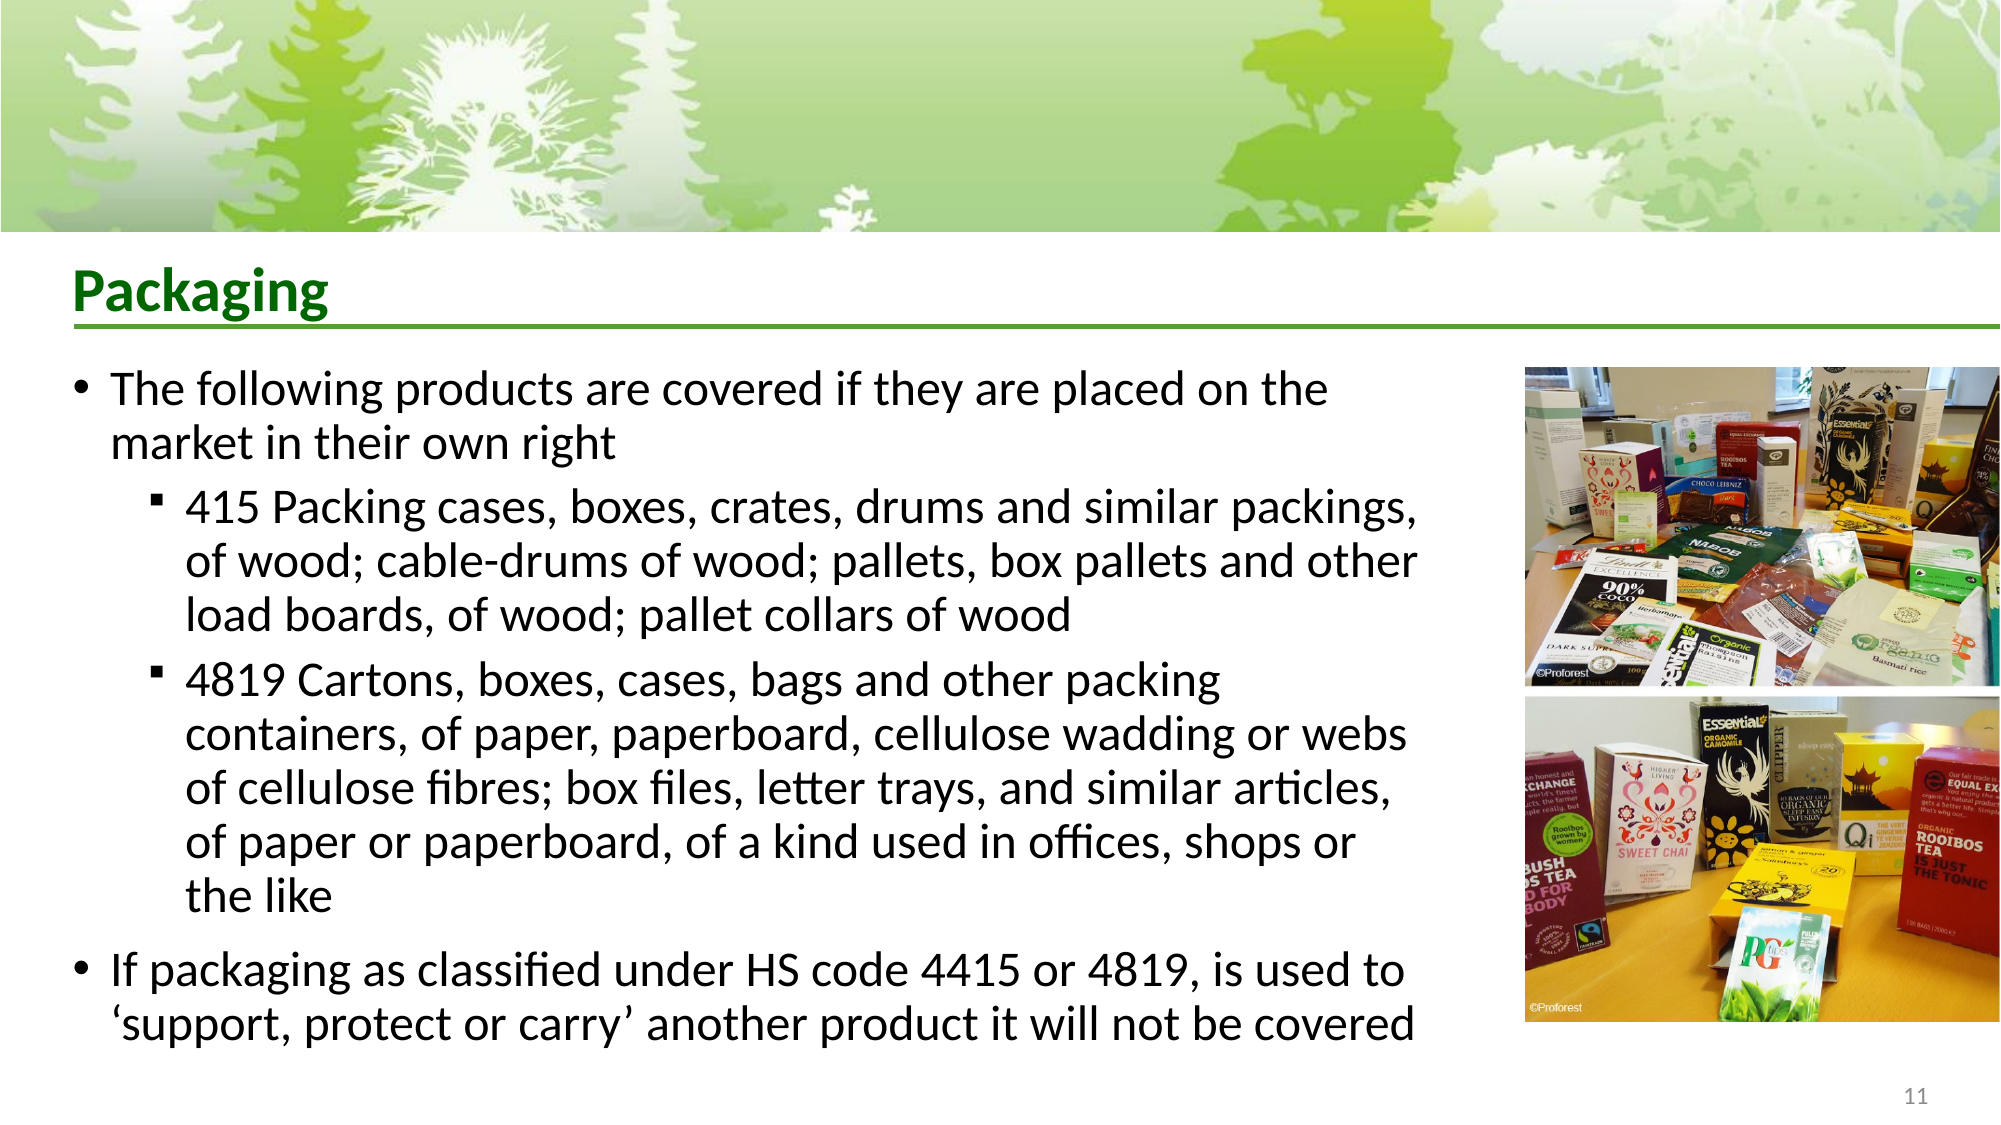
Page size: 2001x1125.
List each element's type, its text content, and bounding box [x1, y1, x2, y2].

list The following products are covered if they are placed on the market in their own right 415 Packing cases, boxes, crates, drums and similar packings, of wood; cable-drums of wood; pallets, box pallets and other load boards, of wood; pallet collars of wood 4819 Cartons, boxes, cases, bags and other packing containers, of paper, paperboard, cellulose wadding or webs of cellulose fibres; box files, letter trays, and similar articles, of paper or paperboard, of a kind used in offices, shops or the like If packaging as classified under HS code 4415 or 4819, is used to ‘support, protect or carry’ another product it will not be covered [57, 354, 1449, 1098]
slide_number 11 [1493, 1065, 1944, 1125]
title Packaging [57, 197, 1408, 354]
picture [1525, 367, 2000, 1022]
picture [0, 0, 2000, 232]
